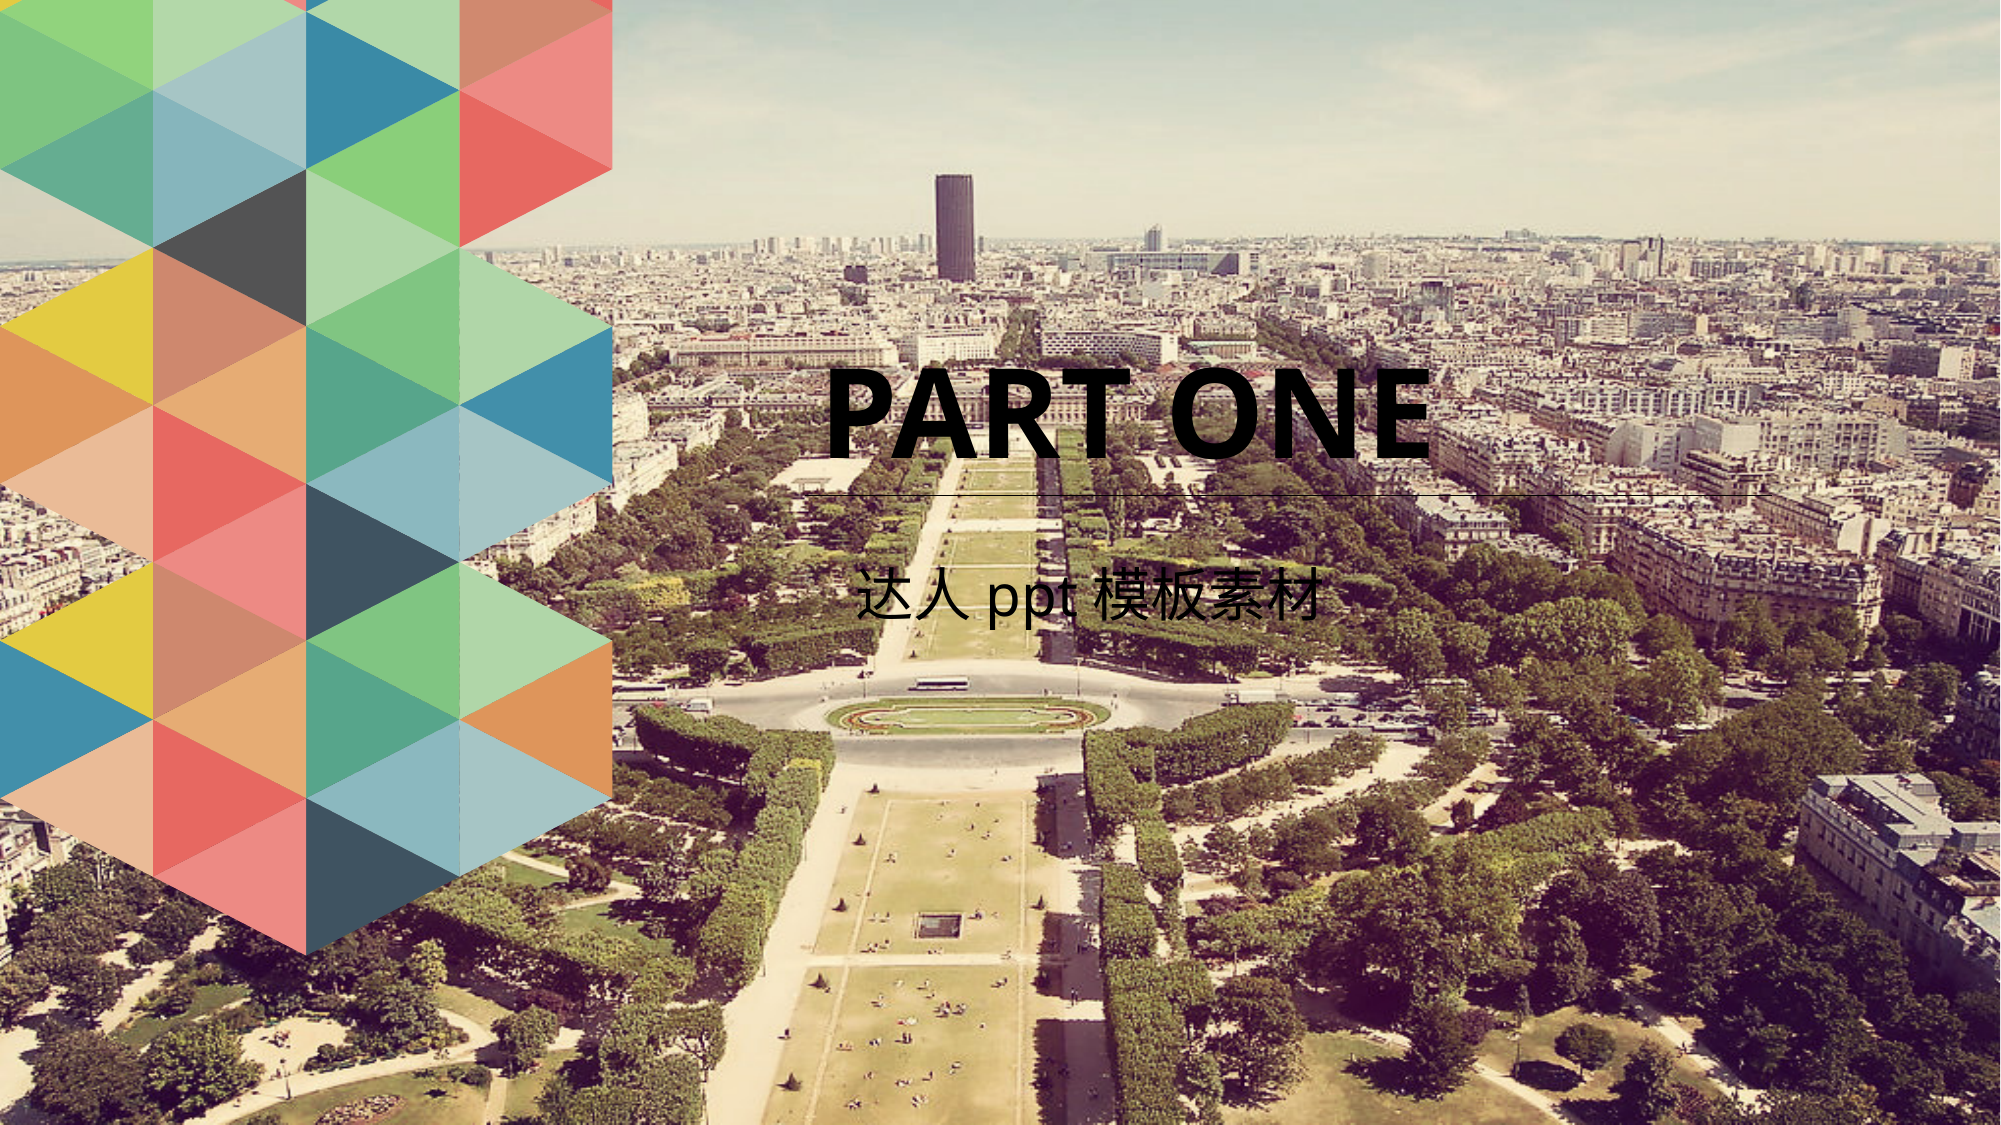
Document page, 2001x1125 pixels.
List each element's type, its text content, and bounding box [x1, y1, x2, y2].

text_box 达人ppt模板素材 [840, 550, 1808, 636]
text_box PART ONE [804, 326, 1868, 491]
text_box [0, 171, 784, 784]
picture [0, 0, 2001, 1125]
